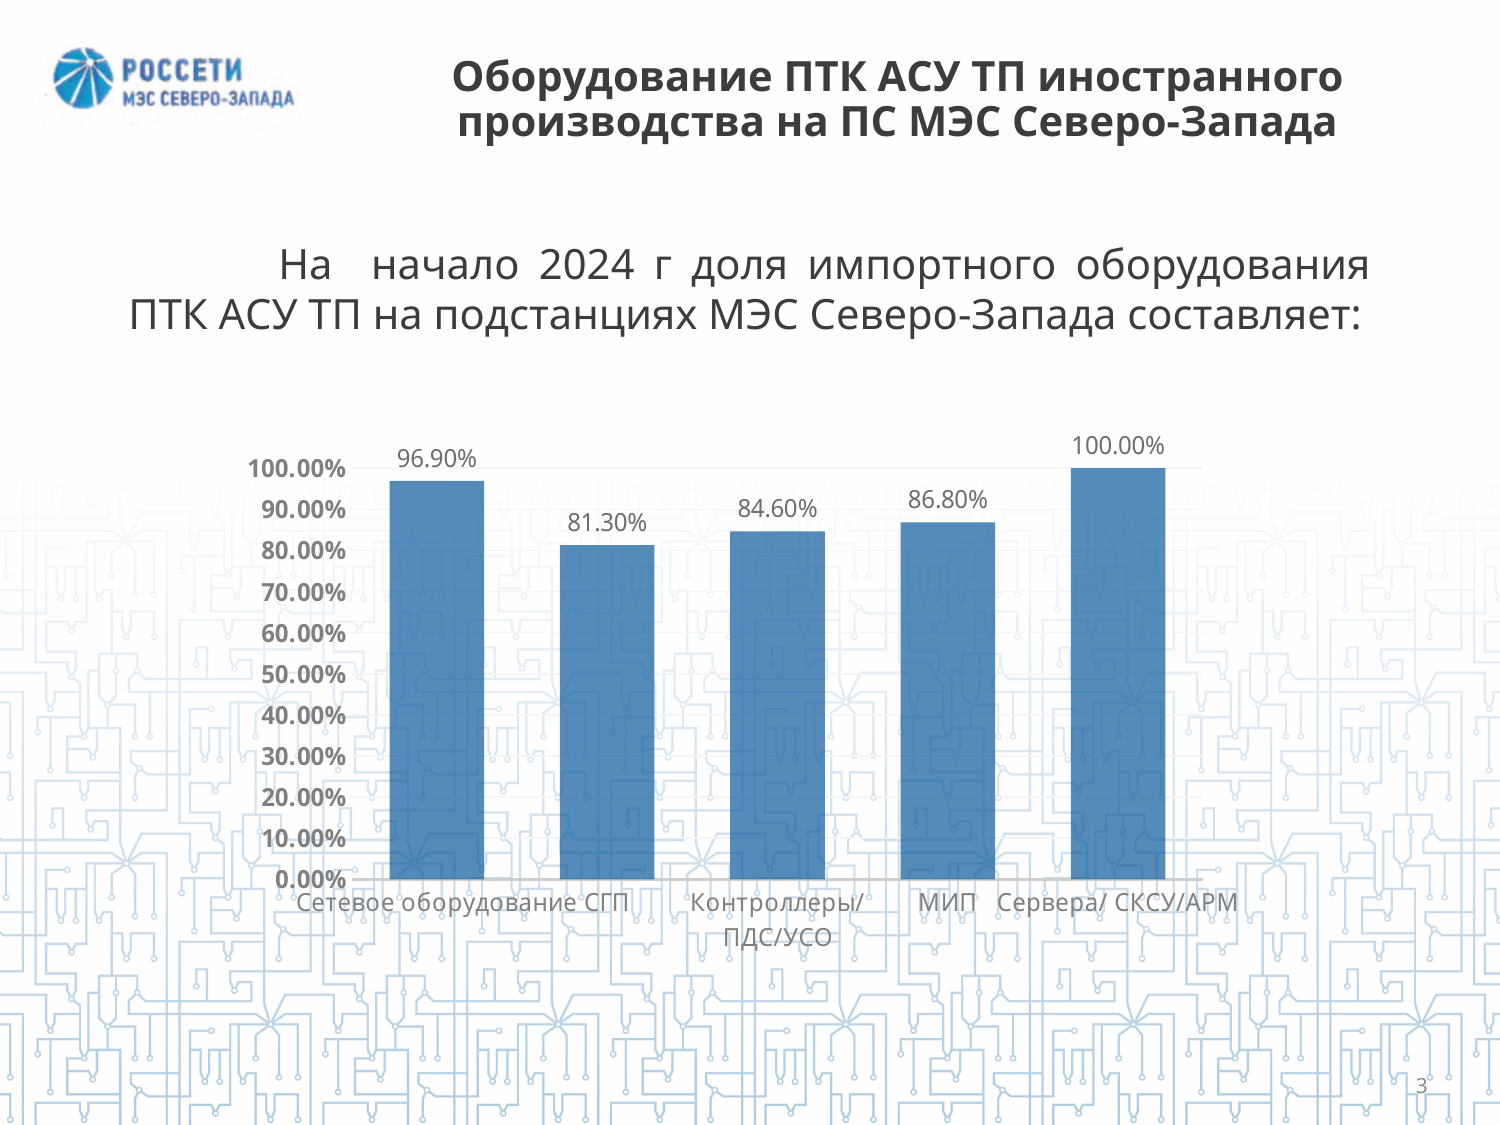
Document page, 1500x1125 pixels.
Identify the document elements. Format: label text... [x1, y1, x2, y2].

picture [0, 0, 1500, 1125]
text_box На начало 2024 г доля импортного оборудования ПТК АСУ ТП на подстанциях МЭС Северо-Запада составляет: [113, 230, 1386, 346]
title Оборудование ПТК АСУ ТП иностранного производства на ПС МЭС Северо-Запада [312, 55, 1482, 199]
chart [239, 288, 1240, 956]
